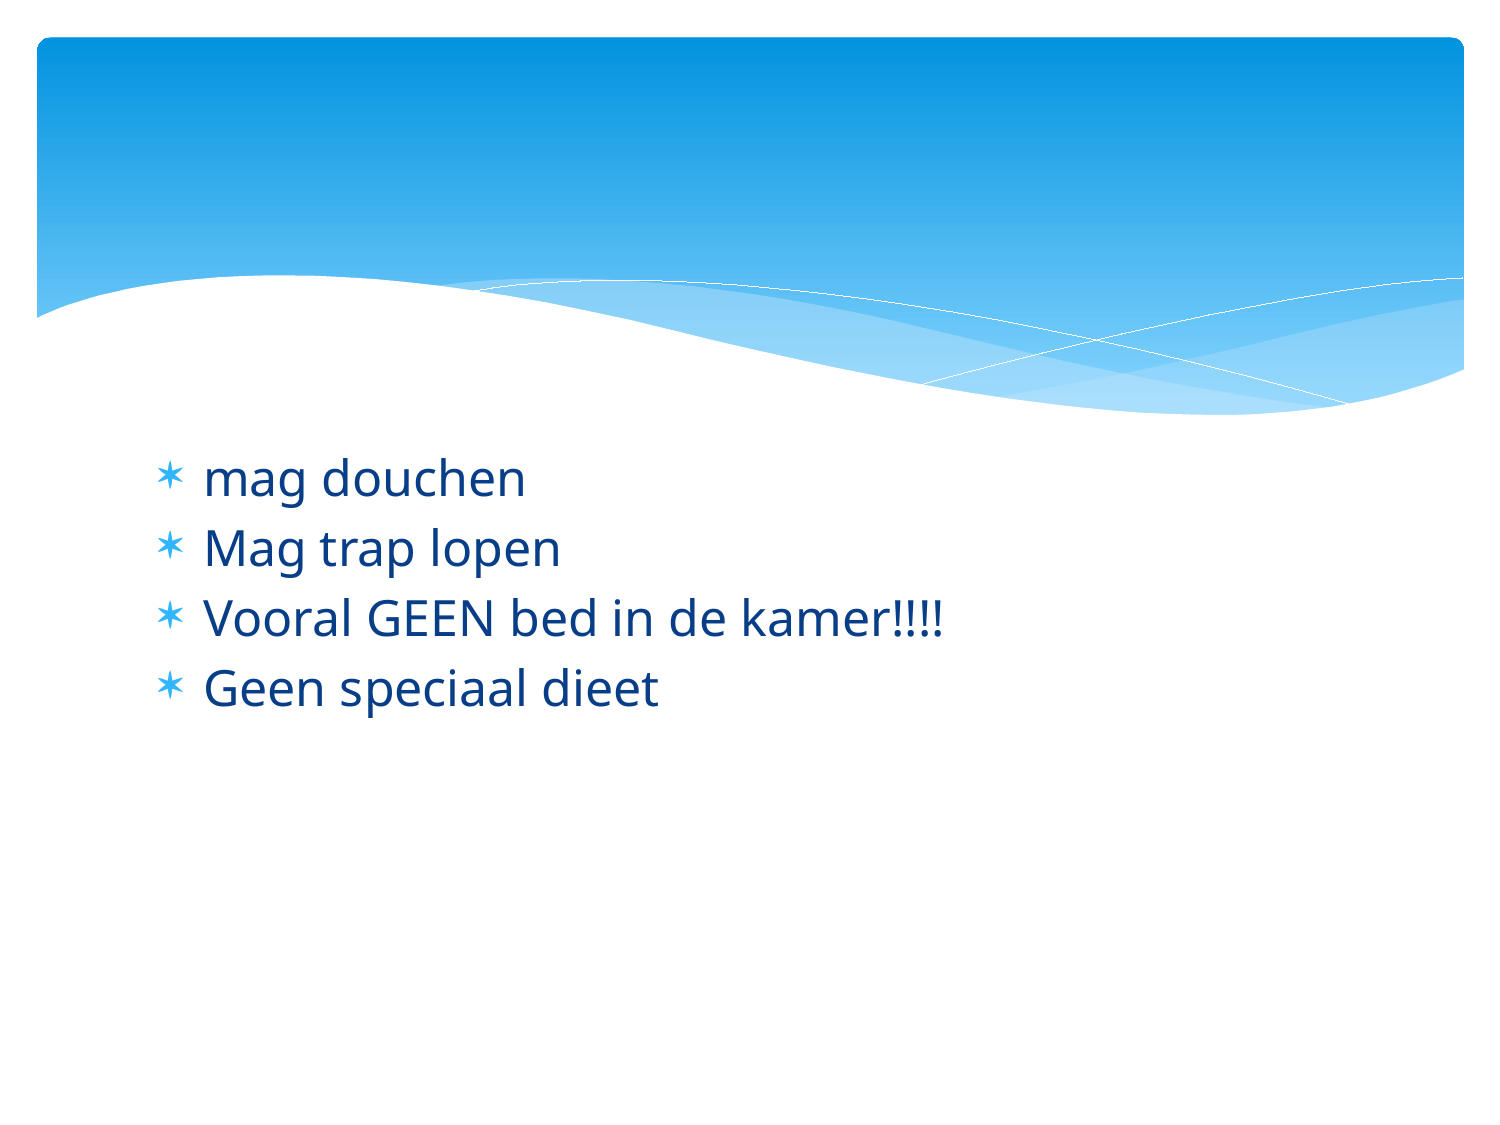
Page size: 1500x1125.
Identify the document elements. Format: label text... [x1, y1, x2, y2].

list mag douchen Mag trap lopen Vooral GEEN bed in de kamer!!!! Geen speciaal dieet [143, 438, 1359, 1005]
